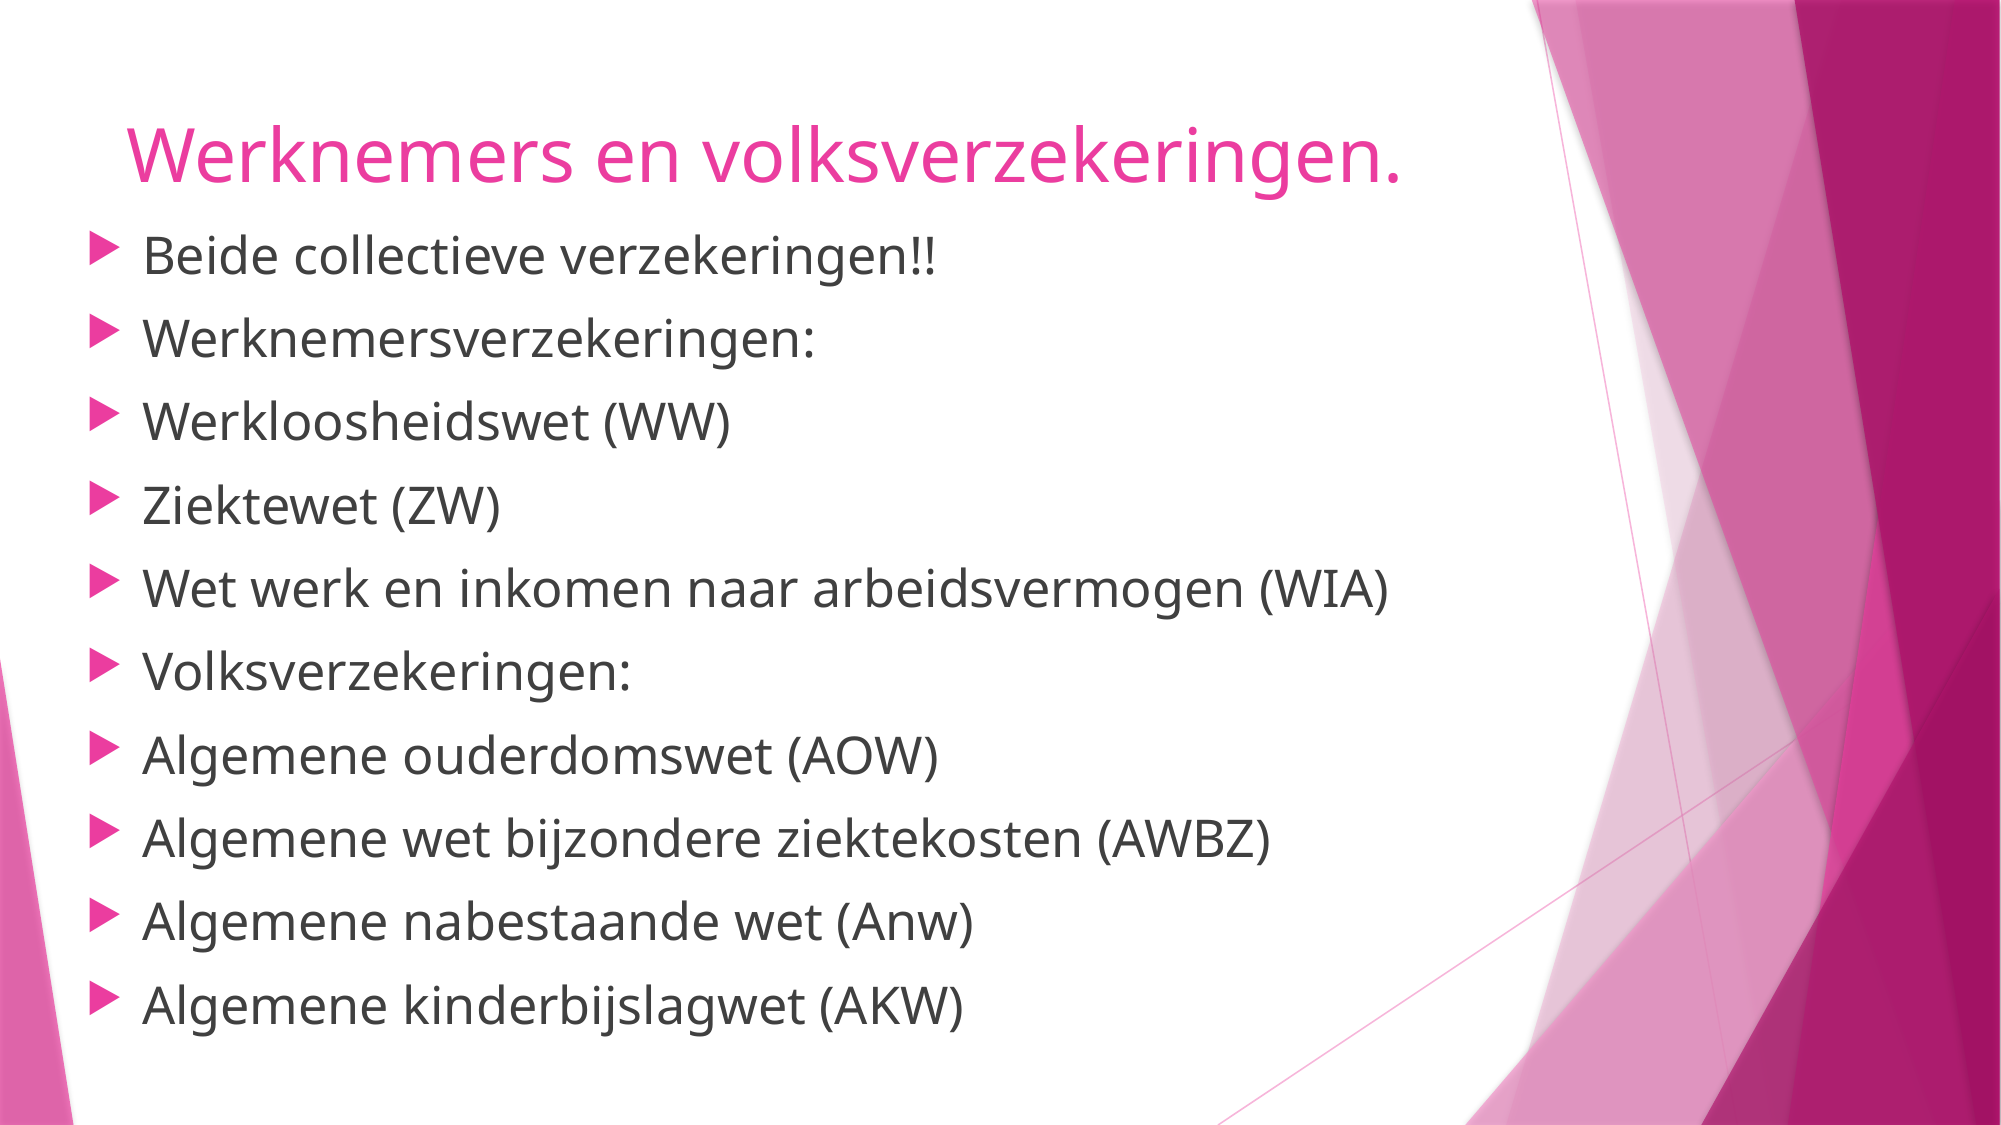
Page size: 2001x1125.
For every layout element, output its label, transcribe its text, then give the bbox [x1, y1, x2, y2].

list Beide collectieve verzekeringen!! Werknemersverzekeringen: Werkloosheidswet (WW) Ziektewet (ZW) Wet werk en inkomen naar arbeidsvermogen (WIA) Volksverzekeringen: Algemene ouderdomswet (AOW) Algemene wet bijzondere ziektekosten (AWBZ) Algemene nabestaande wet (Anw) Algemene kinderbijslagwet (AKW) [70, 214, 1522, 992]
title Werknemers en volksverzekeringen. [111, 99, 1522, 214]
